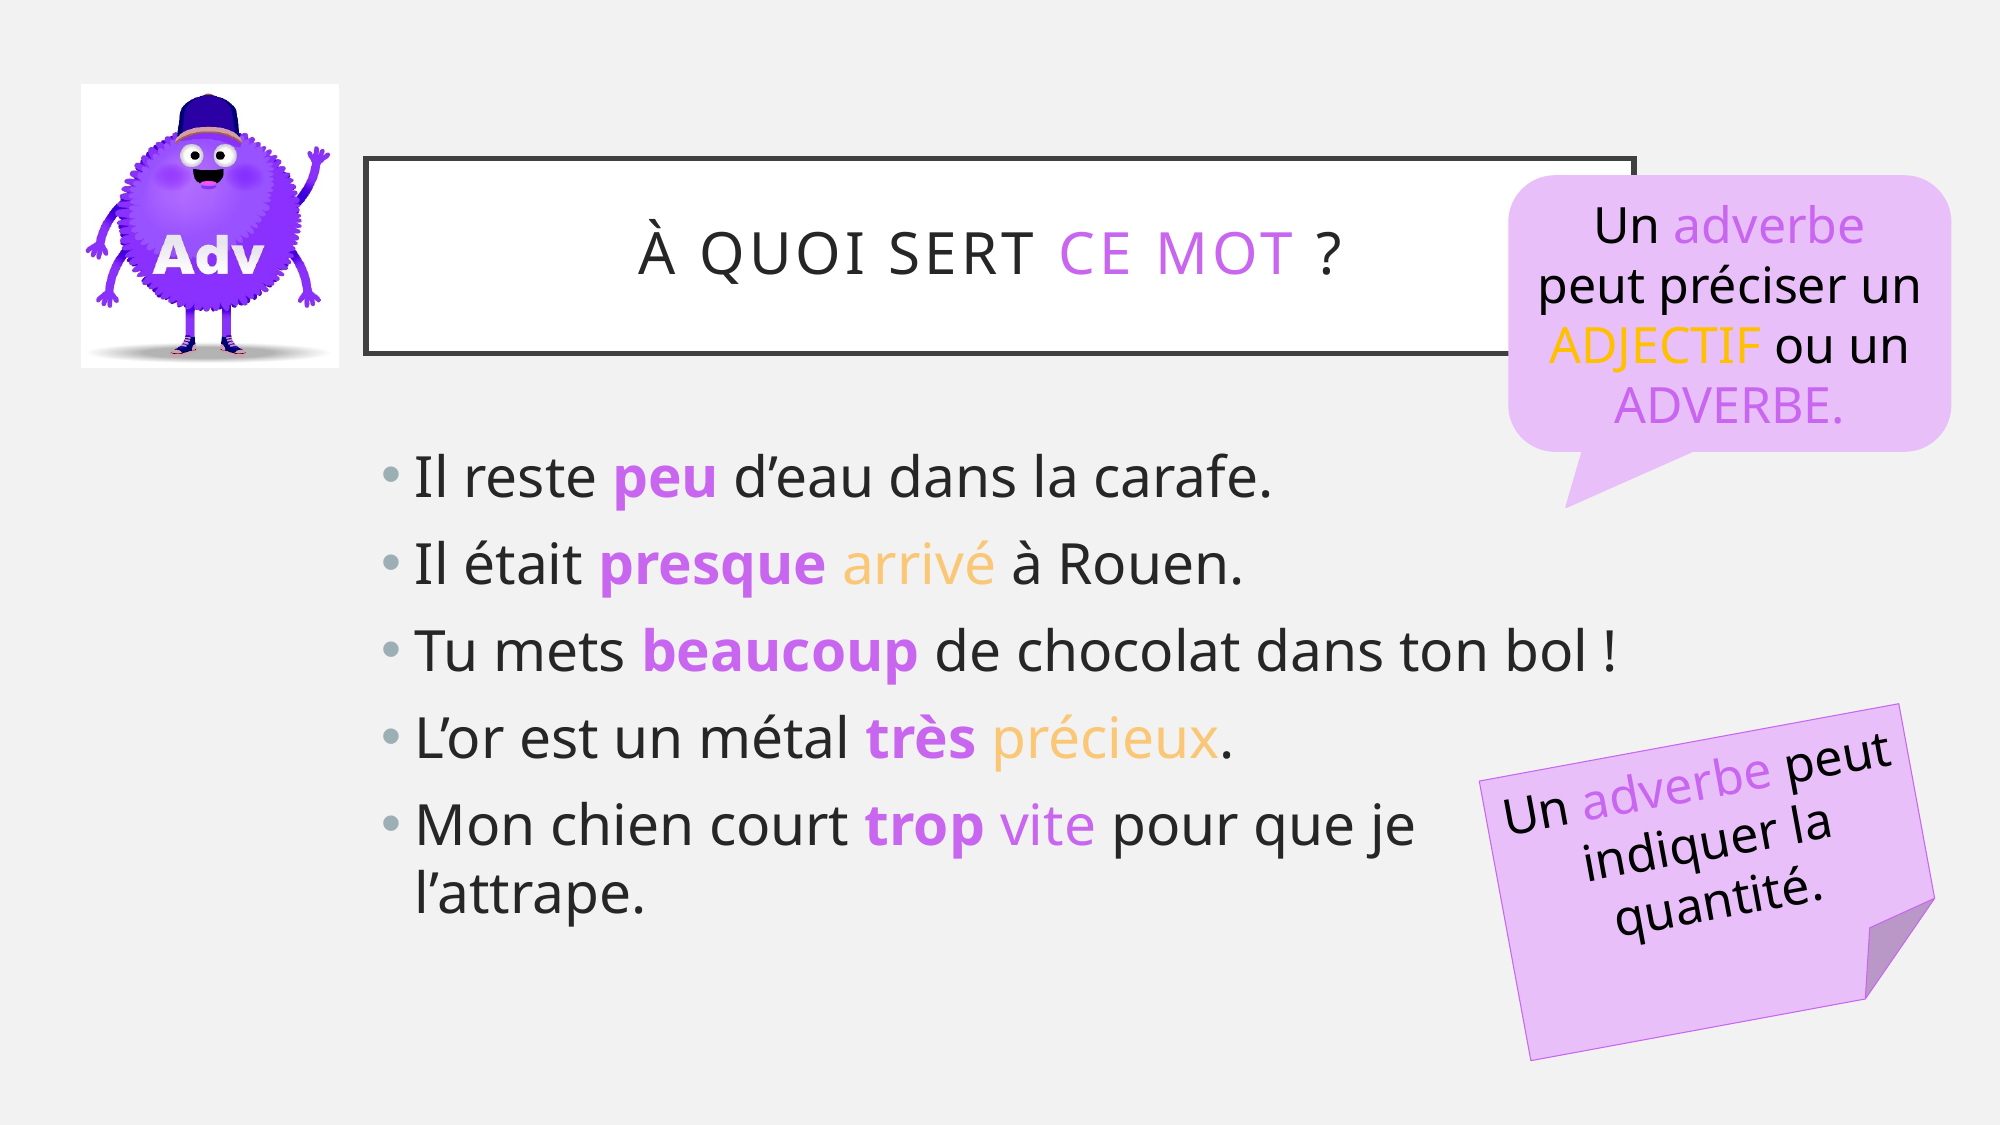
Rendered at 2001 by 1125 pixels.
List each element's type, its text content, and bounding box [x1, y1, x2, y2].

text_box Un adverbe peut indiquer la quantité. [1478, 703, 1936, 1062]
title À quoi sert ce mot ? [363, 156, 1637, 356]
picture [81, 84, 339, 368]
list Il reste peu d’eau dans la carafe. Il était presque arrivé à Rouen. Tu mets beaucoup de chocolat dans ton bol ! L’or est un métal très précieux. Mon chien court trop vite pour que je l’attrape. [366, 432, 1634, 942]
text_box Un adverbe peut préciser un ADJECTIF ou un ADVERBE. [1508, 175, 1952, 508]
